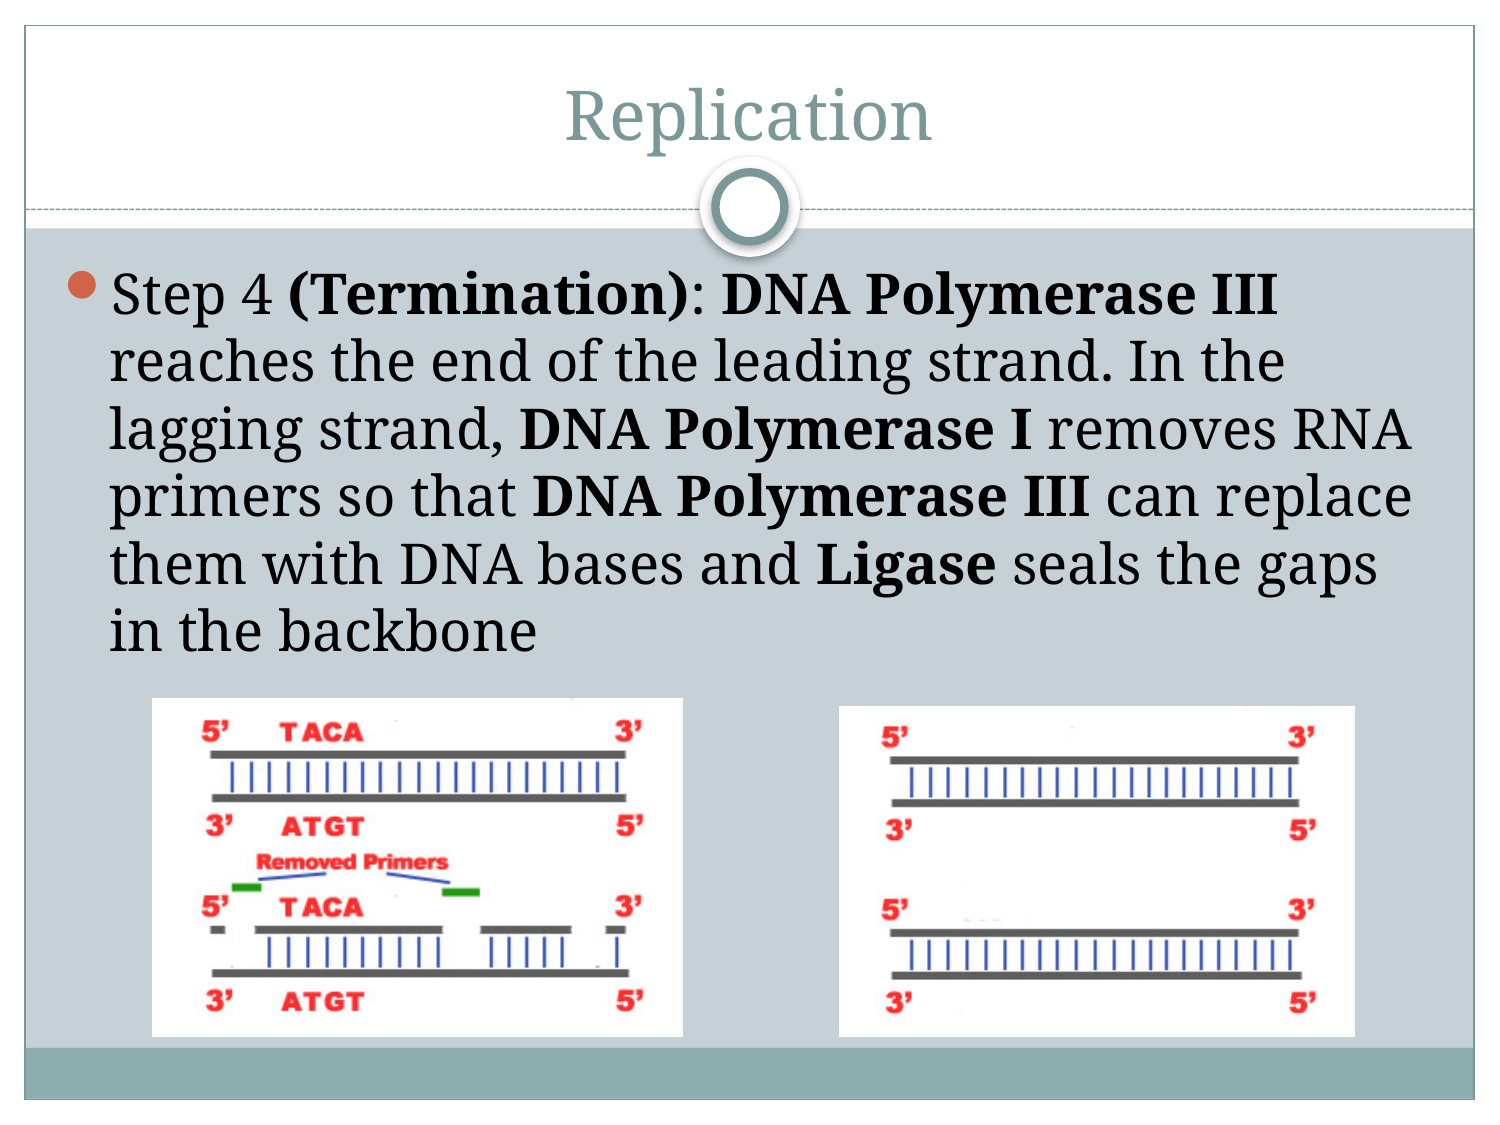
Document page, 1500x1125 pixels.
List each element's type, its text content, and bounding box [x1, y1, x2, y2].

list Step 4 (Termination): DNA Polymerase III reaches the end of the leading strand. In the lagging strand, DNA Polymerase I removes RNA primers so that DNA Polymerase III can replace them with DNA bases and Ligase seals the gaps in the backbone [49, 250, 1445, 1001]
picture [839, 706, 1355, 1037]
picture [152, 697, 683, 1037]
title Replication [49, 37, 1450, 162]
